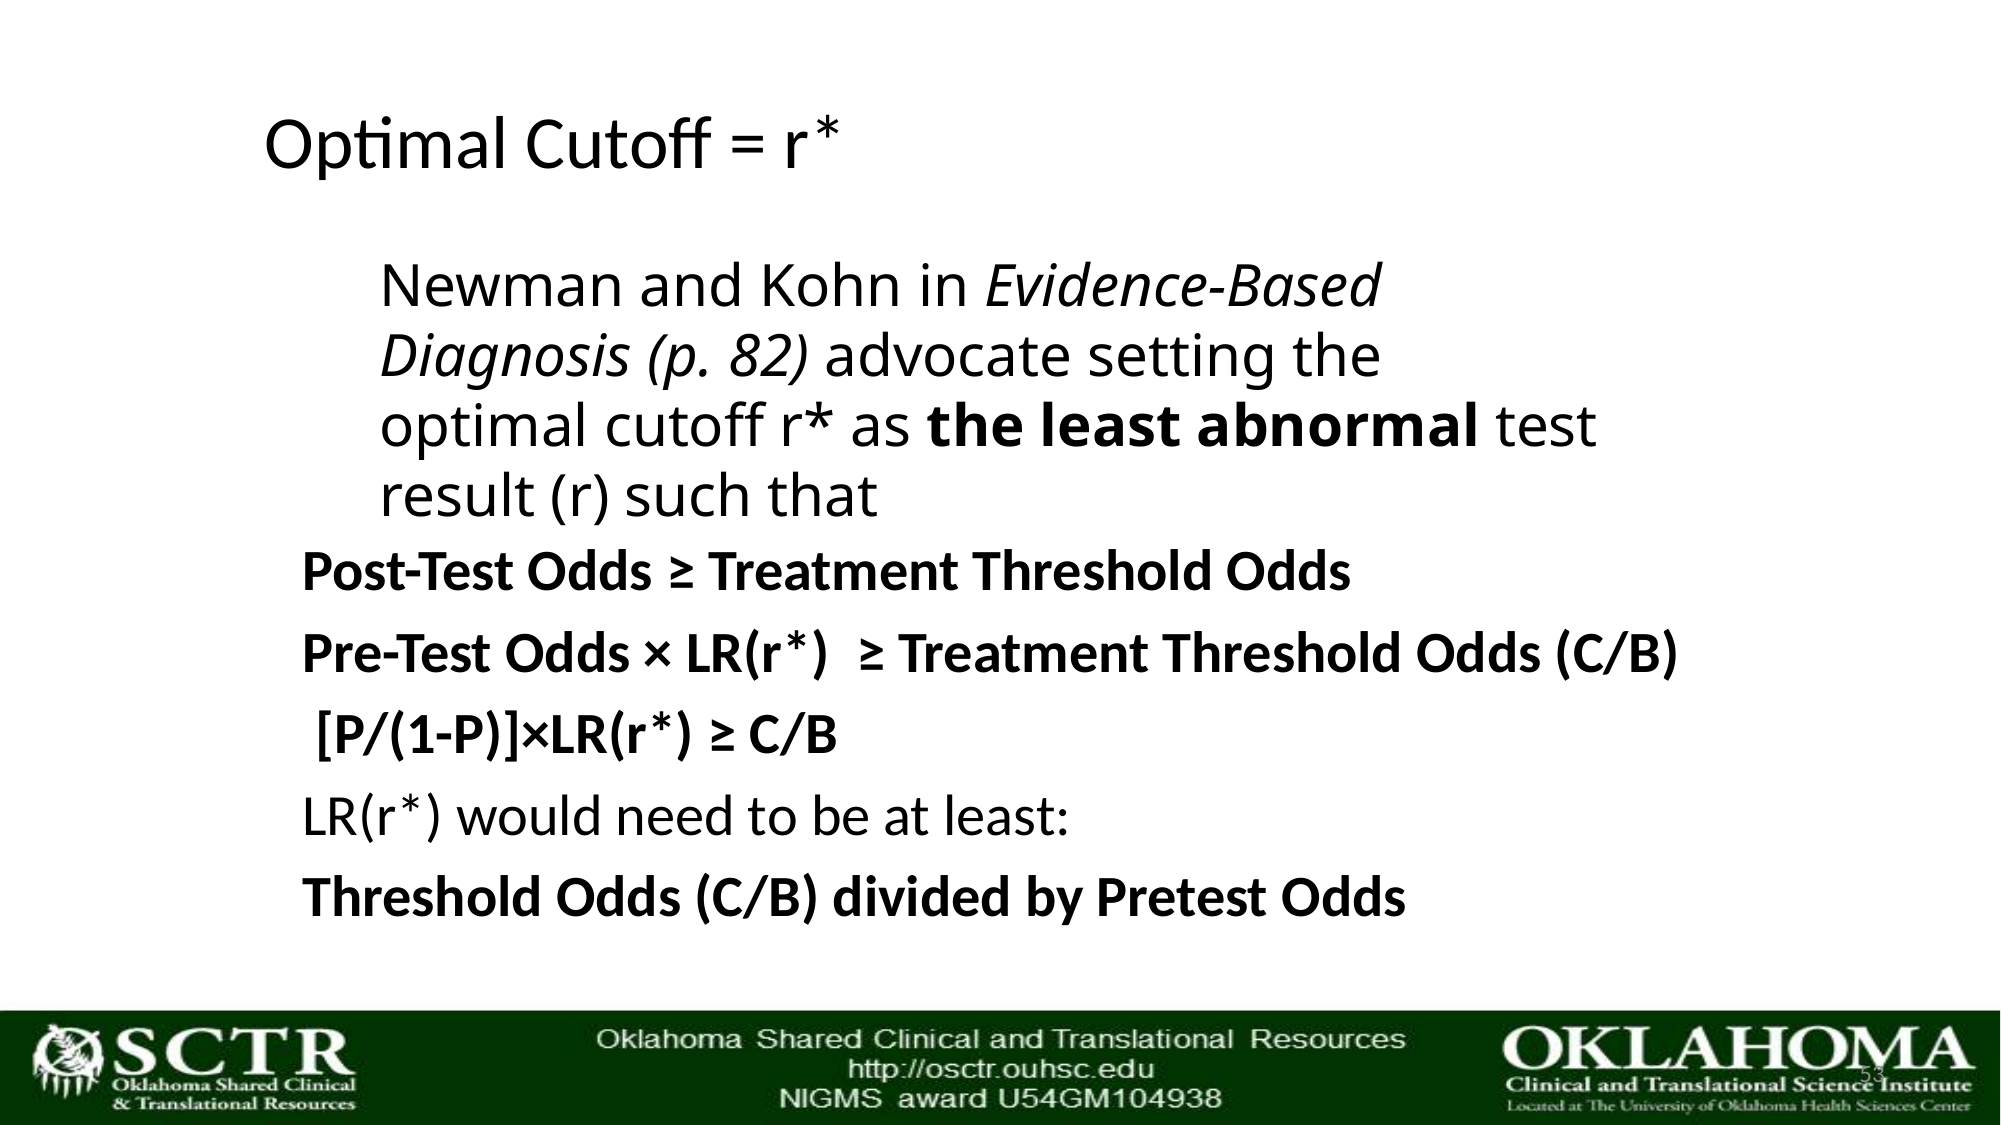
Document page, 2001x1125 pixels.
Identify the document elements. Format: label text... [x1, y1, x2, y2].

title Optimal Cutoff = r* [99, 45, 1900, 233]
list Post-Test Odds ≥ Treatment Threshold Odds Pre-Test Odds × LR(r*) ≥ Treatment Threshold Odds (C/B) [P/(1-P)]×LR(r*) ≥ C/B LR(r*) would need to be at least: Threshold Odds (C/B) divided by Pretest Odds [287, 525, 1852, 1022]
picture [0, 0, 2001, 1125]
text_box Newman and Kohn in Evidence-Based Diagnosis (p. 82) advocate setting the optimal cutoff r* as the least abnormal test result (r) such that [364, 240, 1615, 535]
slide_number 53 [1433, 1042, 1900, 1103]
